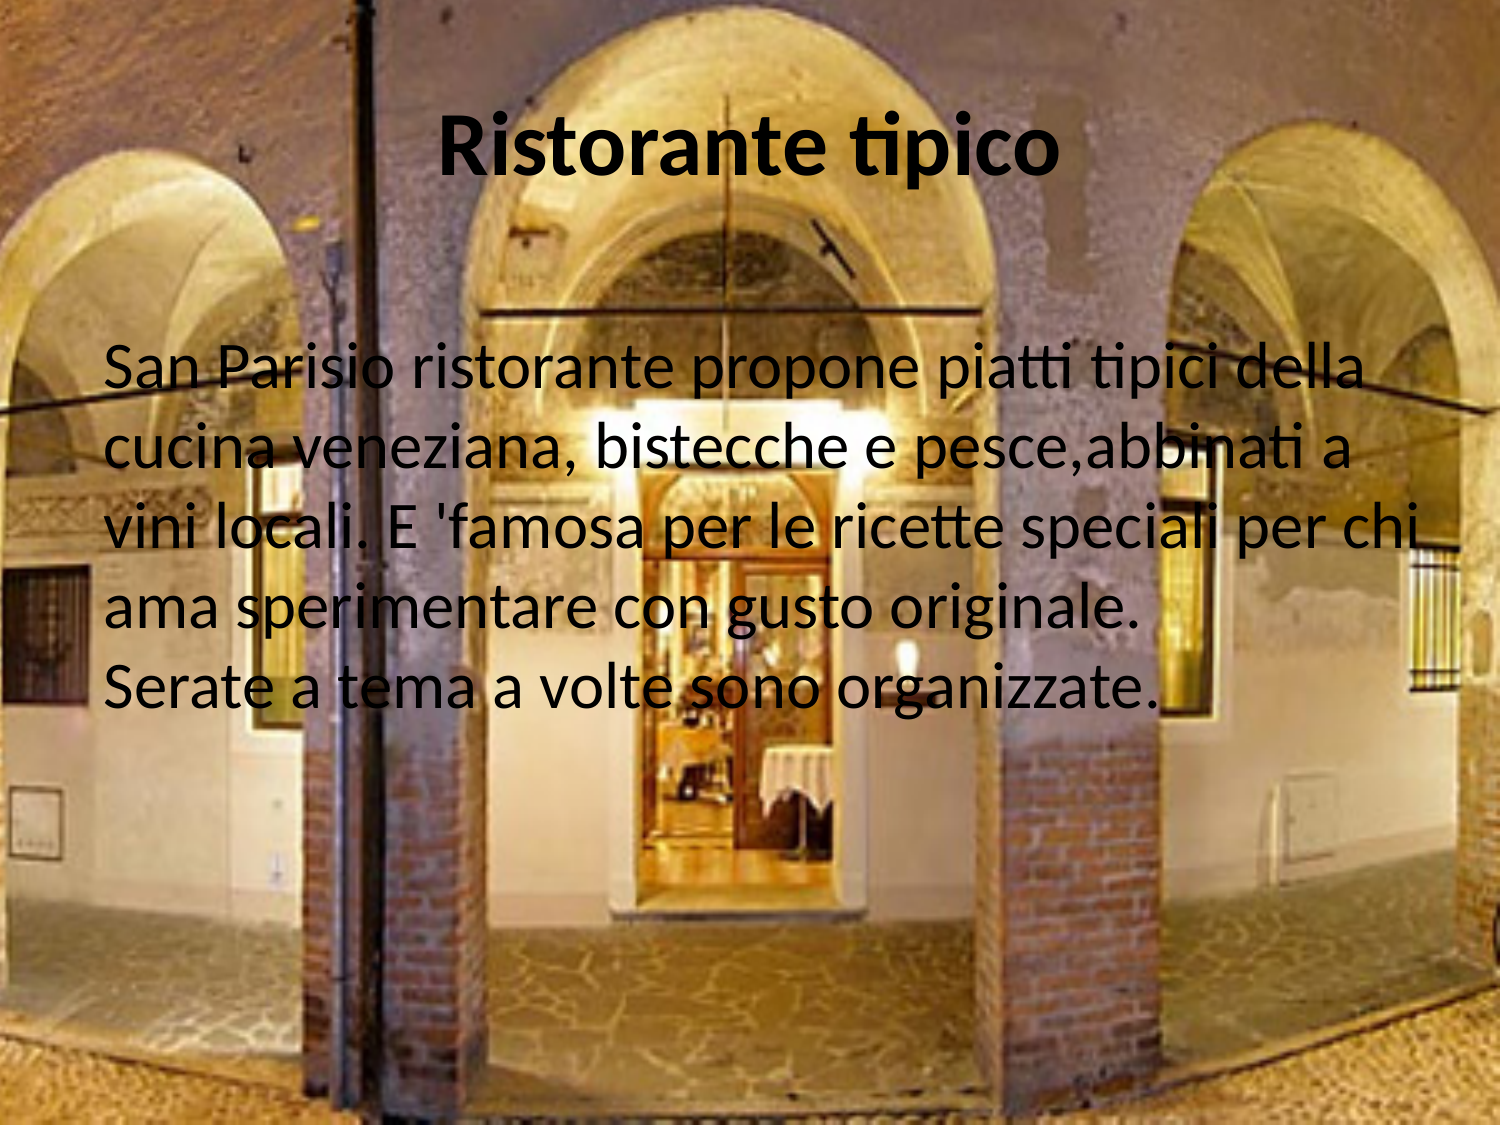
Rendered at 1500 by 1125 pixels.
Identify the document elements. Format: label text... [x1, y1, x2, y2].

picture [0, 0, 1500, 1125]
list San Parisio ristorante propone piatti tipici della cucina veneziana, bistecche e pesce,abbinati a vini locali. E 'famosa per le ricette speciali per chi ama sperimentare con gusto originale. Serate a tema a volte sono organizzate. [88, 314, 1439, 1057]
title Ristorante tipico [75, 45, 1425, 233]
